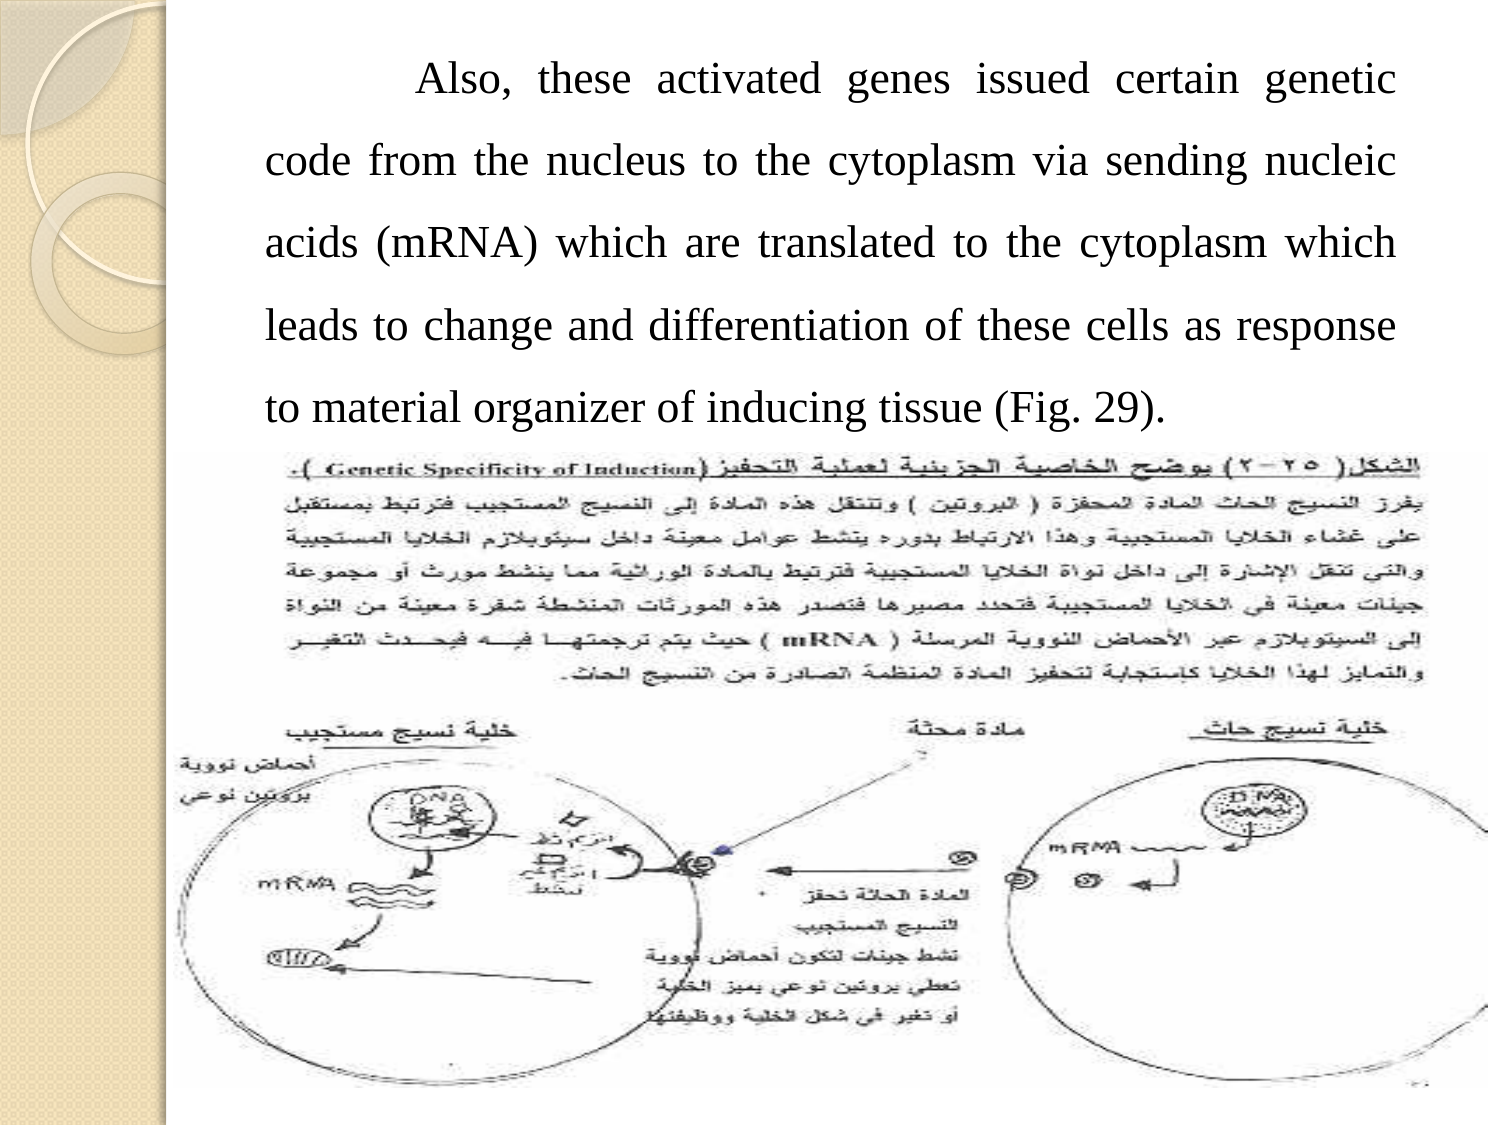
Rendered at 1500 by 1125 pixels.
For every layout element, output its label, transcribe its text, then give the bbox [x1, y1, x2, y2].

picture [173, 452, 1488, 1088]
text_box Also, these activated genes issued certain genetic code from the nucleus to the cytoplasm via sending nucleic acids (mRNA) which are translated to the cytoplasm which leads to change and differentiation of these cells as response to material organizer of inducing tissue (Fig. 29). [249, 12, 1413, 440]
